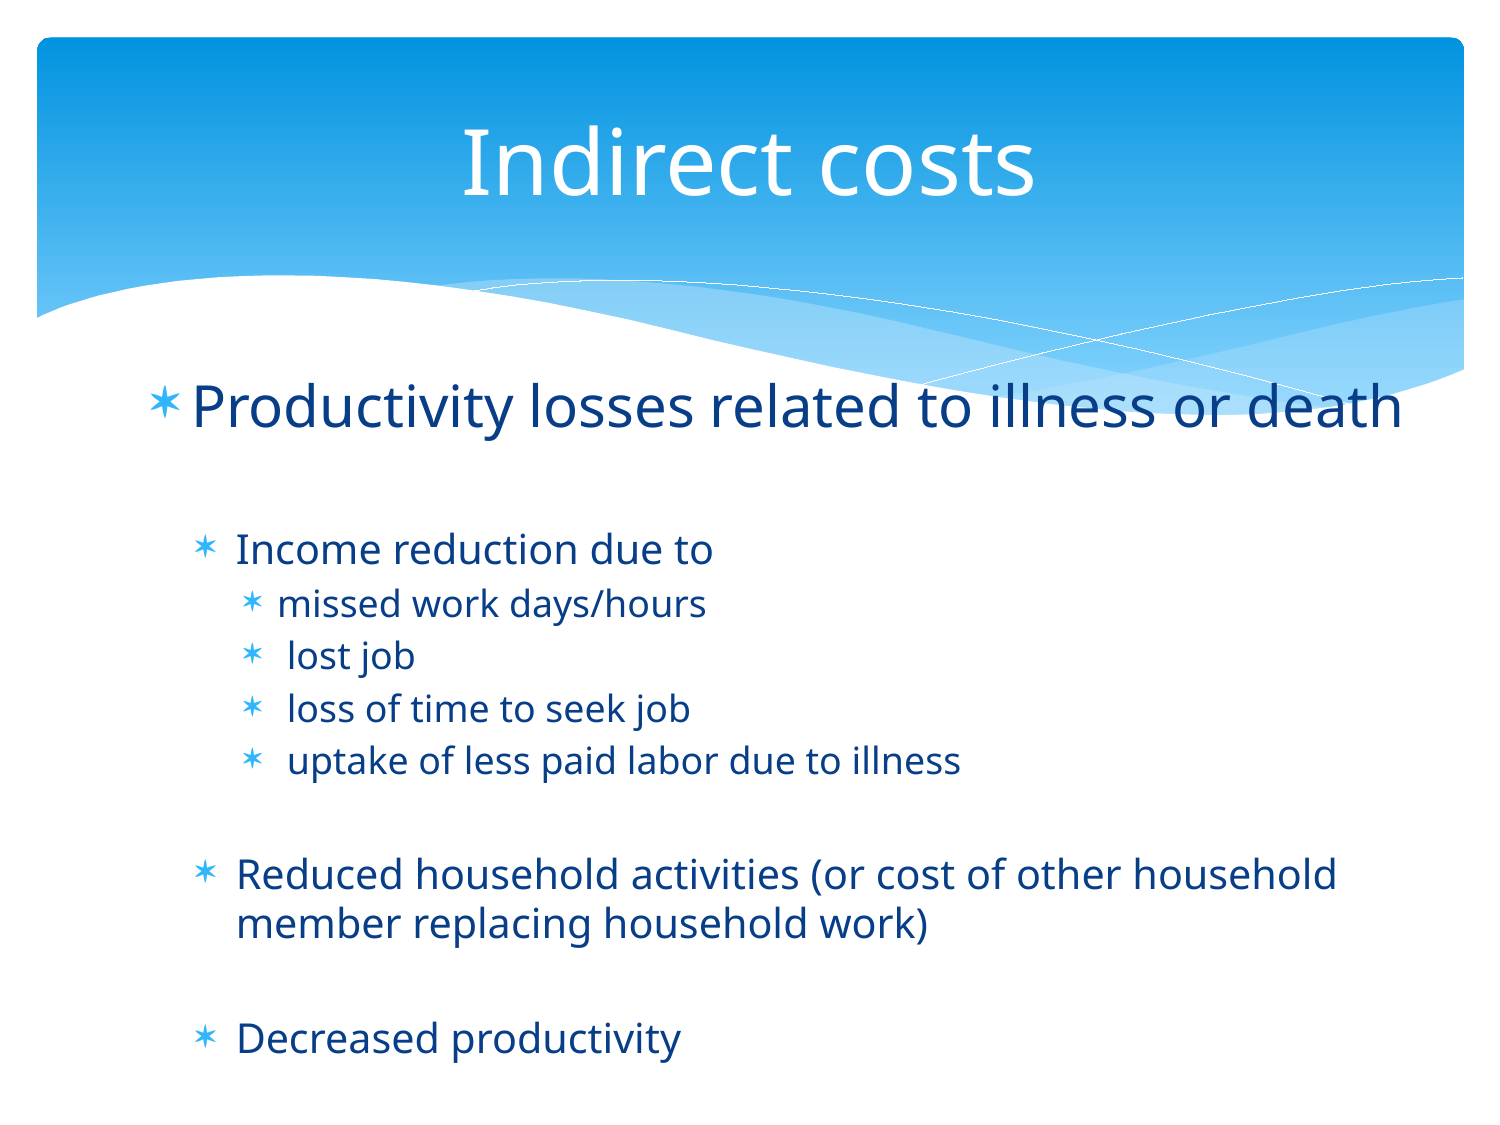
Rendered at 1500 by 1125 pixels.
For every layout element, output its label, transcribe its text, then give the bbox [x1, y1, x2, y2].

list Productivity losses related to illness or death Income reduction due to missed work days/hours lost job loss of time to seek job uptake of less paid labor due to illness Reduced household activities (or cost of other household member replacing household work) Decreased productivity [135, 361, 1459, 1125]
title Indirect costs [75, 55, 1425, 261]
